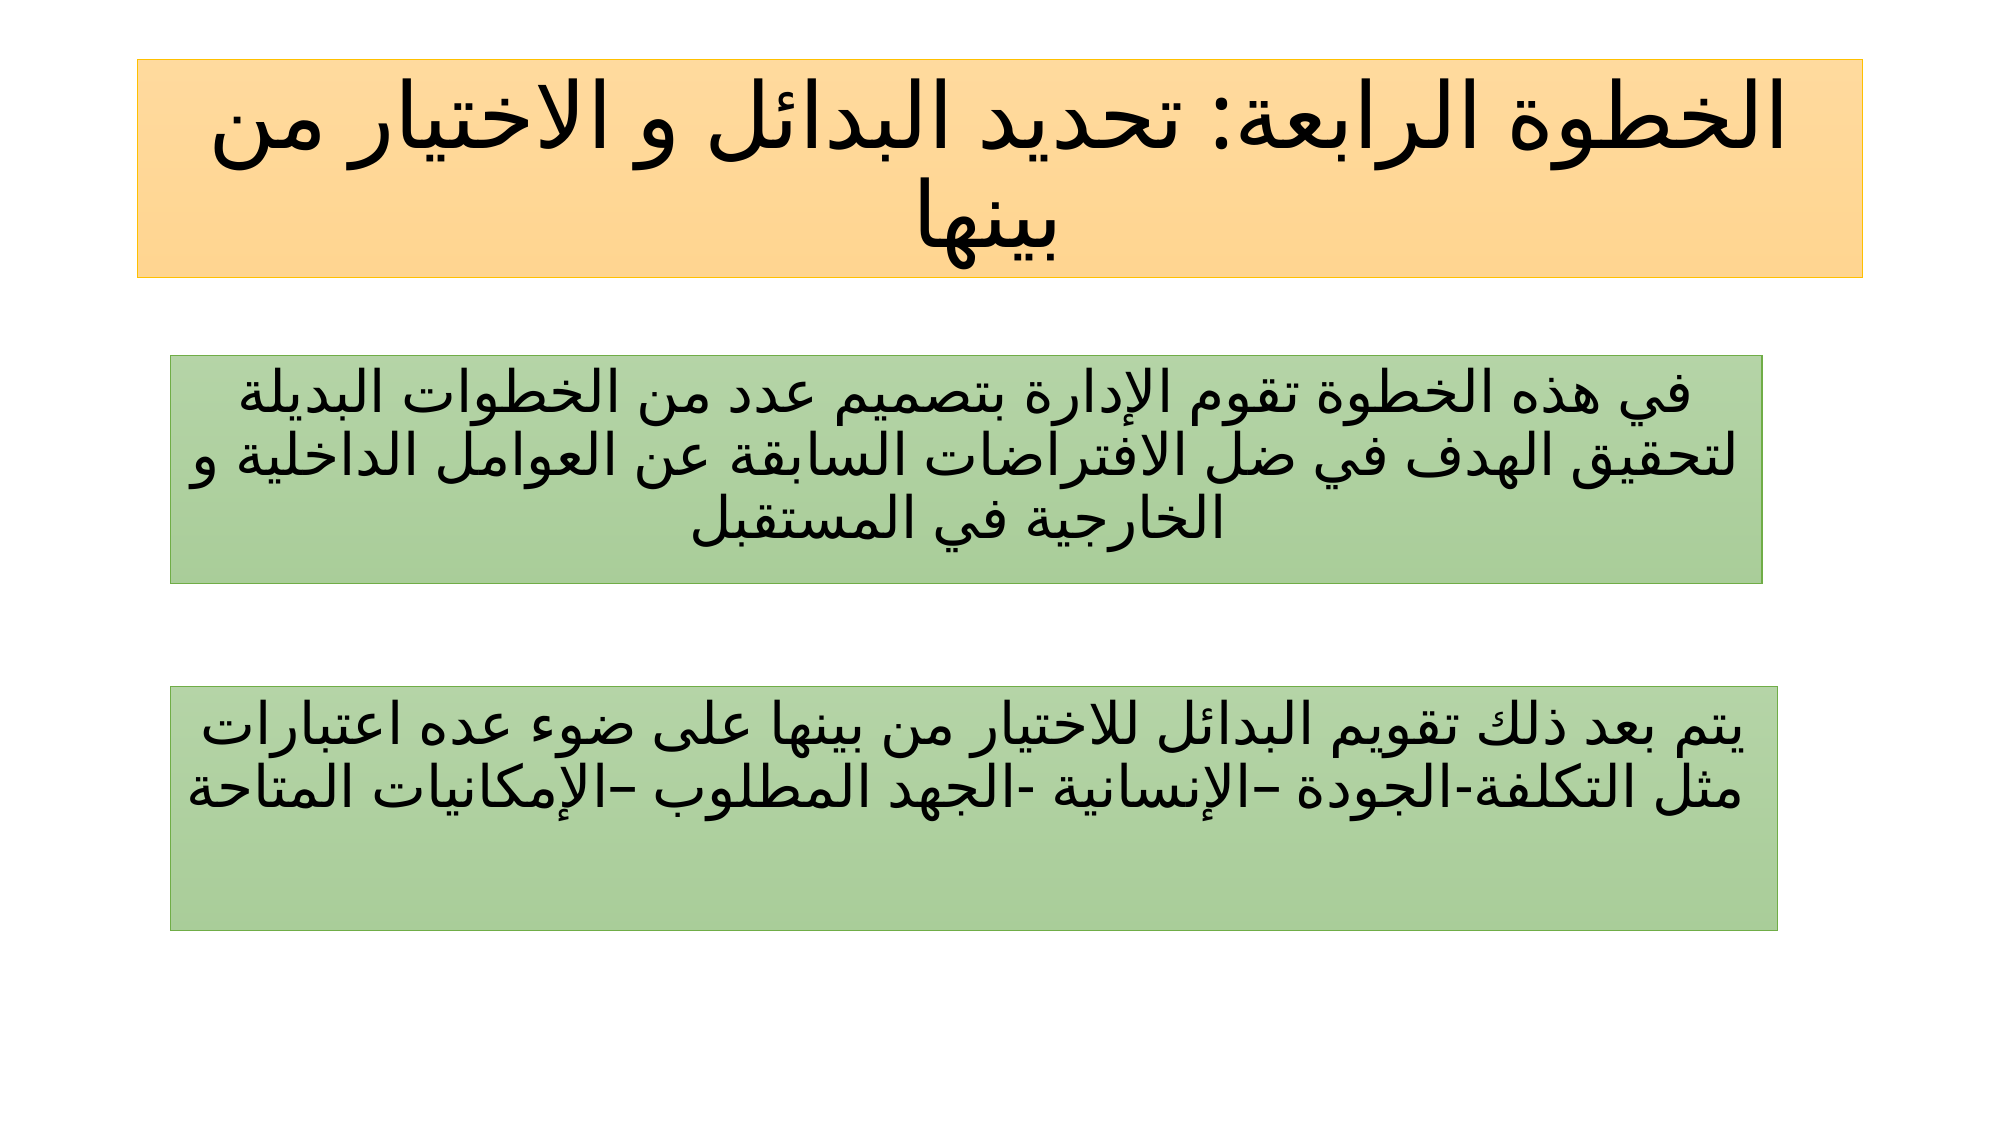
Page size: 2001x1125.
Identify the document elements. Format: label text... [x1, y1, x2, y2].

list يتم بعد ذلك تقويم البدائل للاختيار من بينها على ضوء عده اعتبارات مثل التكلفة-الجودة –الإنسانية -الجهد المطلوب –الإمكانيات المتاحة [170, 686, 1778, 931]
list في هذه الخطوة تقوم الإدارة بتصميم عدد من الخطوات البديلة لتحقيق الهدف في ضل الافتراضات السابقة عن العوامل الداخلية و الخارجية في المستقبل [170, 355, 1763, 584]
title الخطوة الرابعة: تحديد البدائل و الاختيار من بينها [137, 59, 1863, 278]
